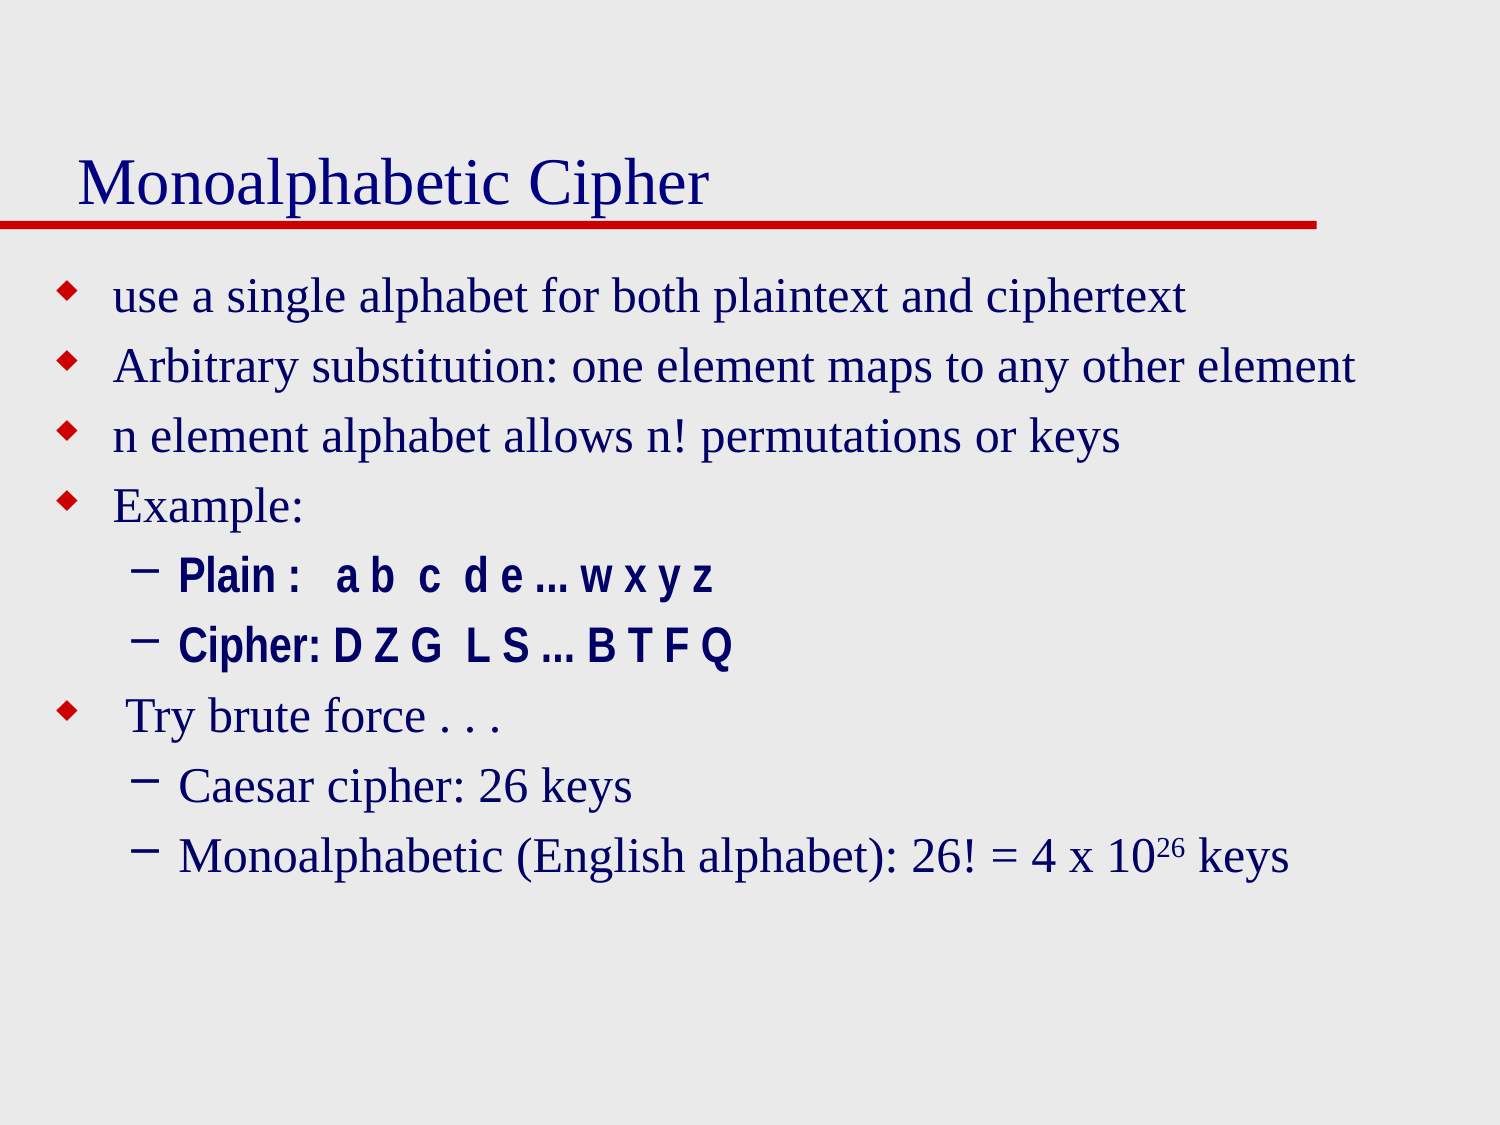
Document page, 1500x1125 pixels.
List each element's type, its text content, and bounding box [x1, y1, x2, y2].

title Monoalphabetic Cipher [62, 43, 1338, 226]
list use a single alphabet for both plaintext and ciphertext Arbitrary substitution: one element maps to any other element n element alphabet allows n! permutations or keys Example: Plain : a b c d e ... w x y z Cipher: D Z G L S ... B T F Q Try brute force . . . Caesar cipher: 26 keys Monoalphabetic (English alphabet): 26! = 4 x 1026 keys [41, 255, 1404, 1012]
